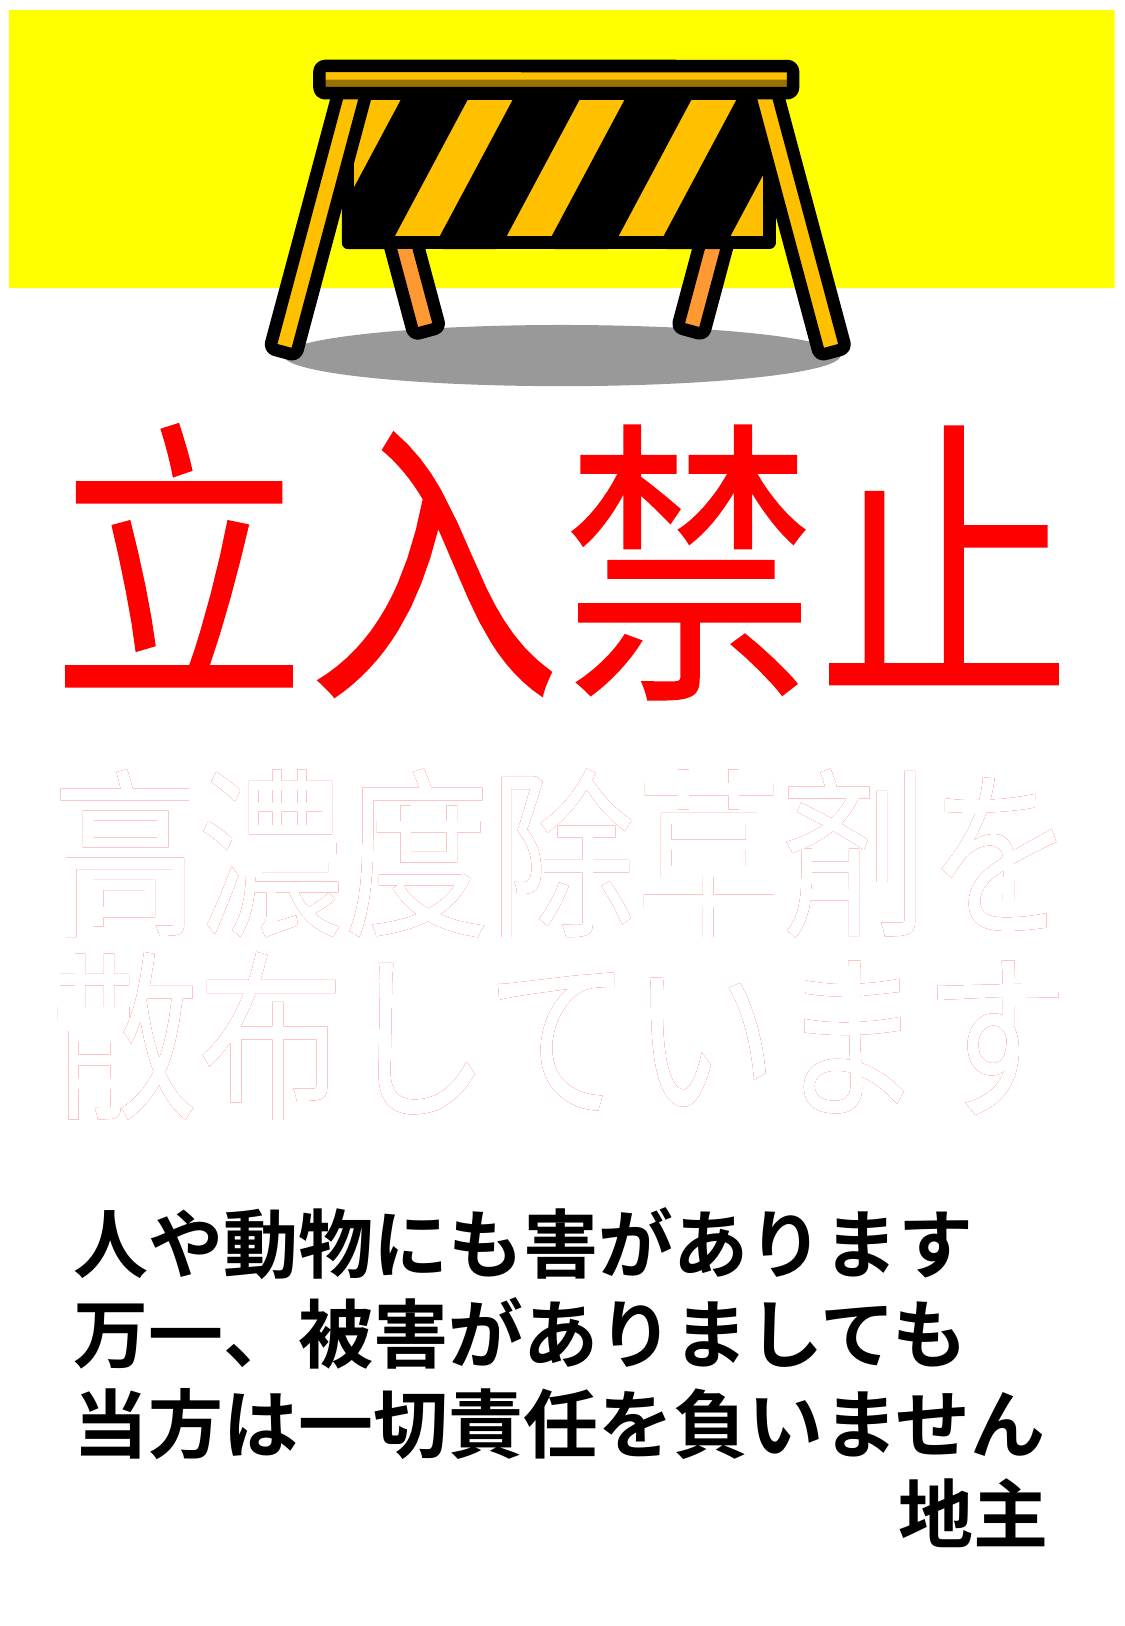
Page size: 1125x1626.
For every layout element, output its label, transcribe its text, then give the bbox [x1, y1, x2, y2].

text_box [57, 767, 1060, 1121]
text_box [283, 65, 841, 387]
text_box 人や動物にも害があります 万一、被害がありましても 当方は一切責任を負いません 地主 [58, 1190, 1086, 1566]
text_box [7, 8, 1117, 290]
